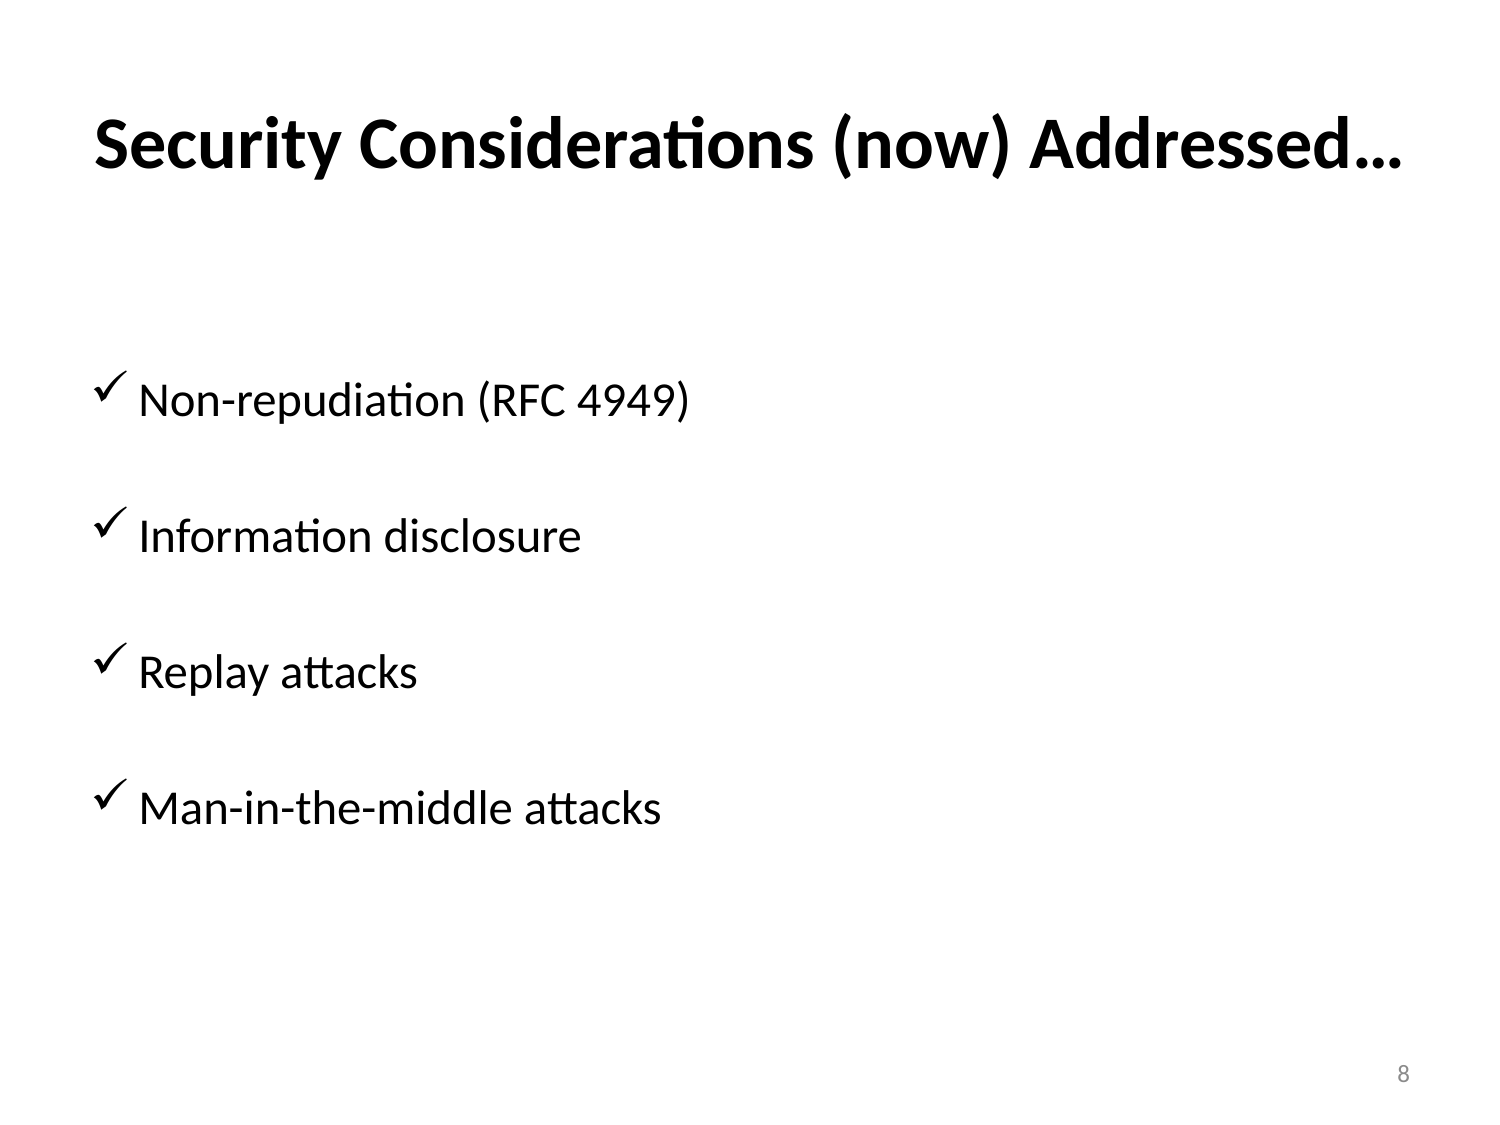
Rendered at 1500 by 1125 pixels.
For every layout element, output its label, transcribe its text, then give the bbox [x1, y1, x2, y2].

title Security Considerations (now) Addressed… [75, 45, 1425, 233]
list Non-repudiation (RFC 4949) Information disclosure Replay attacks Man-in-the-middle attacks [75, 360, 1425, 844]
slide_number 7 [1074, 1042, 1425, 1103]
